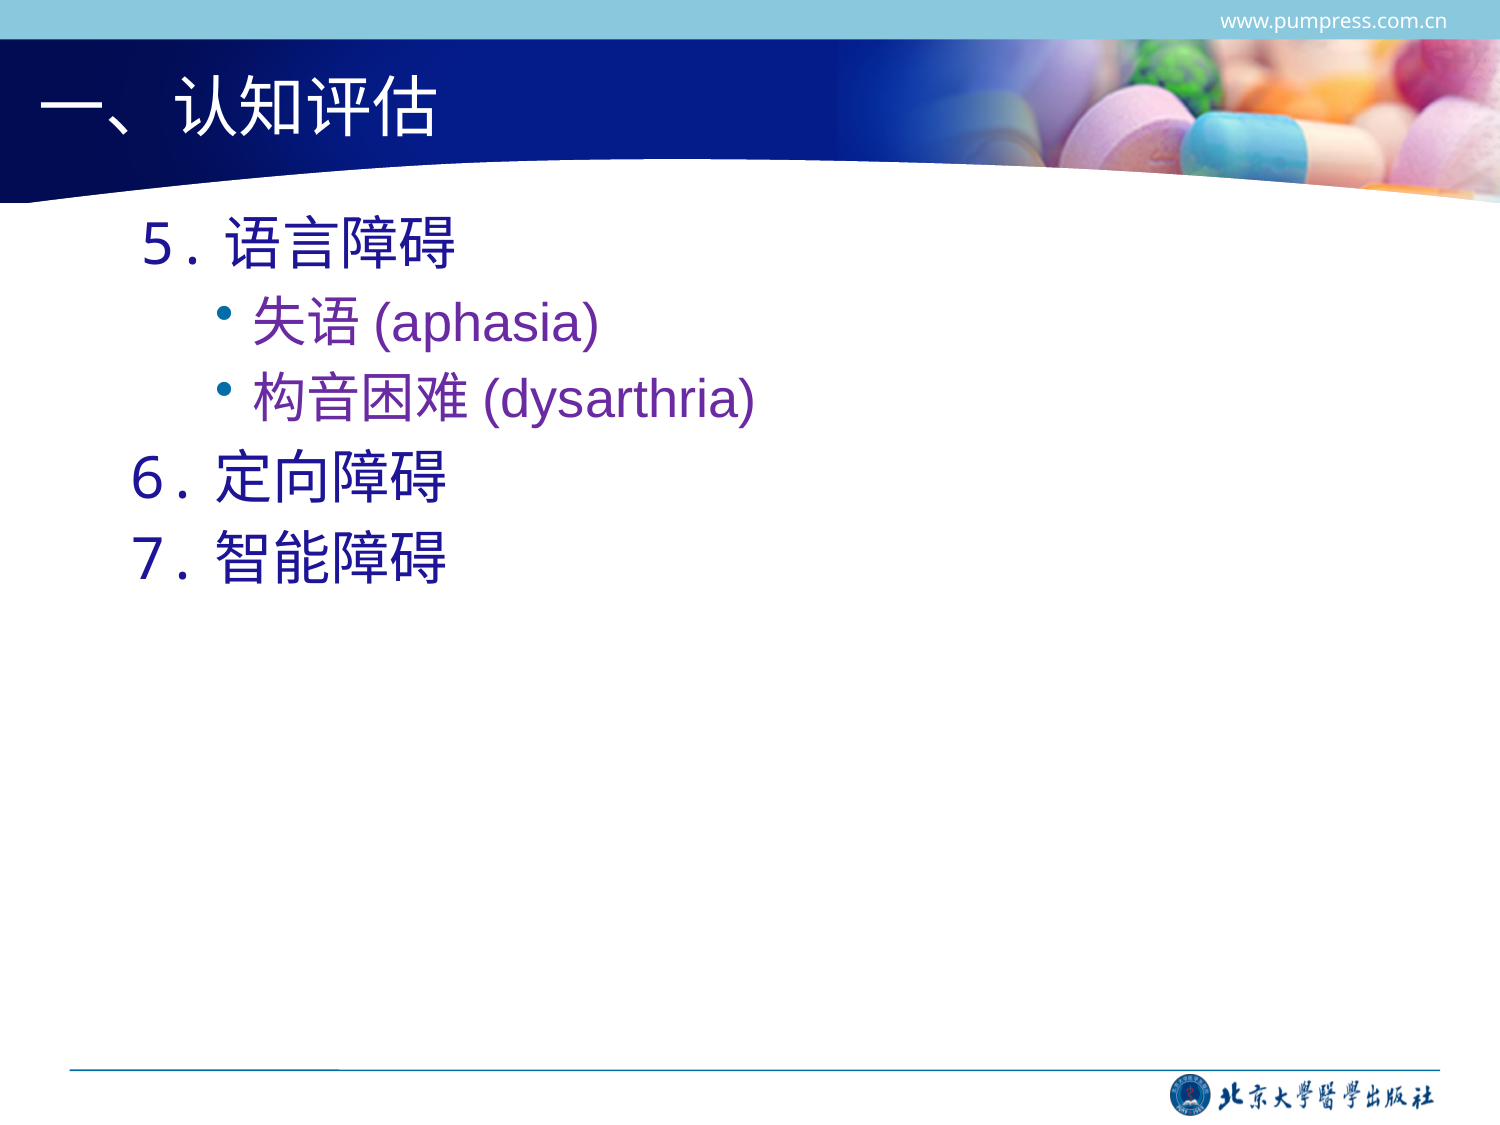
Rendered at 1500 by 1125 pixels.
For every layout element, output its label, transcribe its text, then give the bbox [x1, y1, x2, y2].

picture [0, 40, 1500, 203]
slide_number www.pumpress.com.cn [1024, 0, 1463, 38]
list 5.语言障碍 失语(aphasia) 构音困难(dysarthria) 6.定向障碍 7.智能障碍 [49, 198, 1463, 1026]
picture [1170, 1074, 1436, 1118]
title 一、认知评估 [23, 58, 1349, 152]
